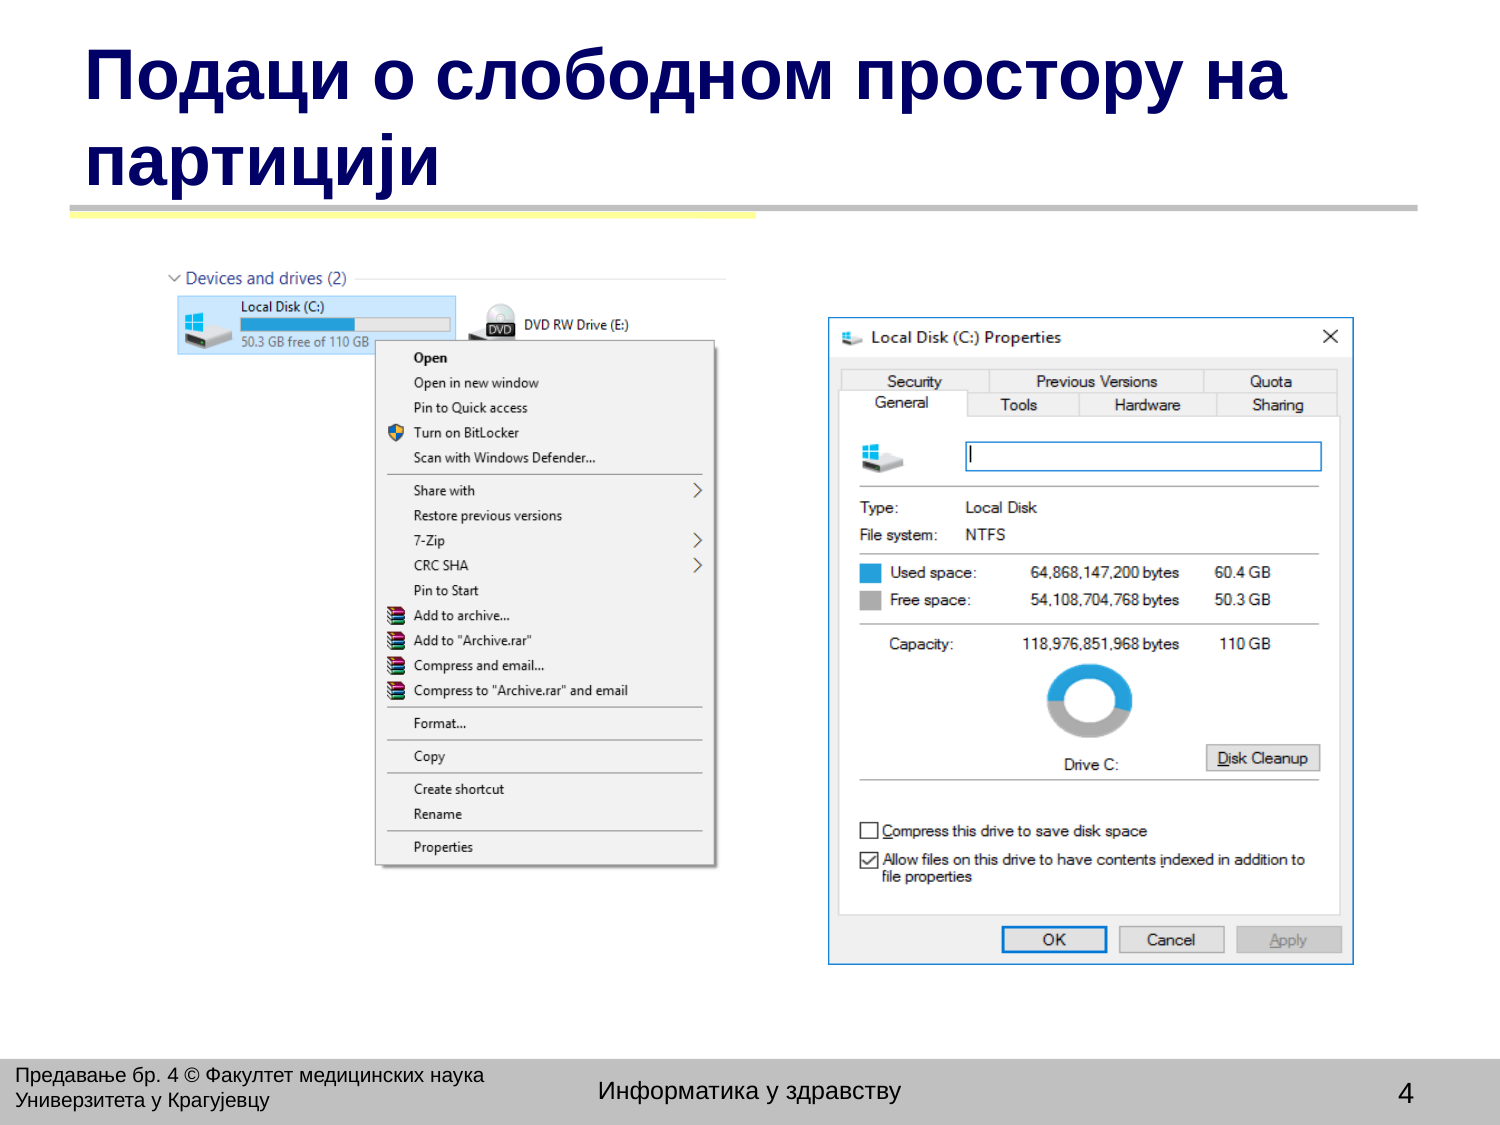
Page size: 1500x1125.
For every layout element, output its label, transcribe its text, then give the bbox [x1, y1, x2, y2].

slide_number Предавање бр. 4 © Факултет медицинских наука Универзитета у Крагујевцу [0, 1053, 617, 1108]
title Подаци о слободном простору на партицији [69, 19, 1426, 208]
picture [163, 265, 726, 879]
slide_number 4 [1079, 1066, 1430, 1125]
picture [828, 316, 1355, 965]
footer Информатика у здравству [512, 1066, 988, 1125]
